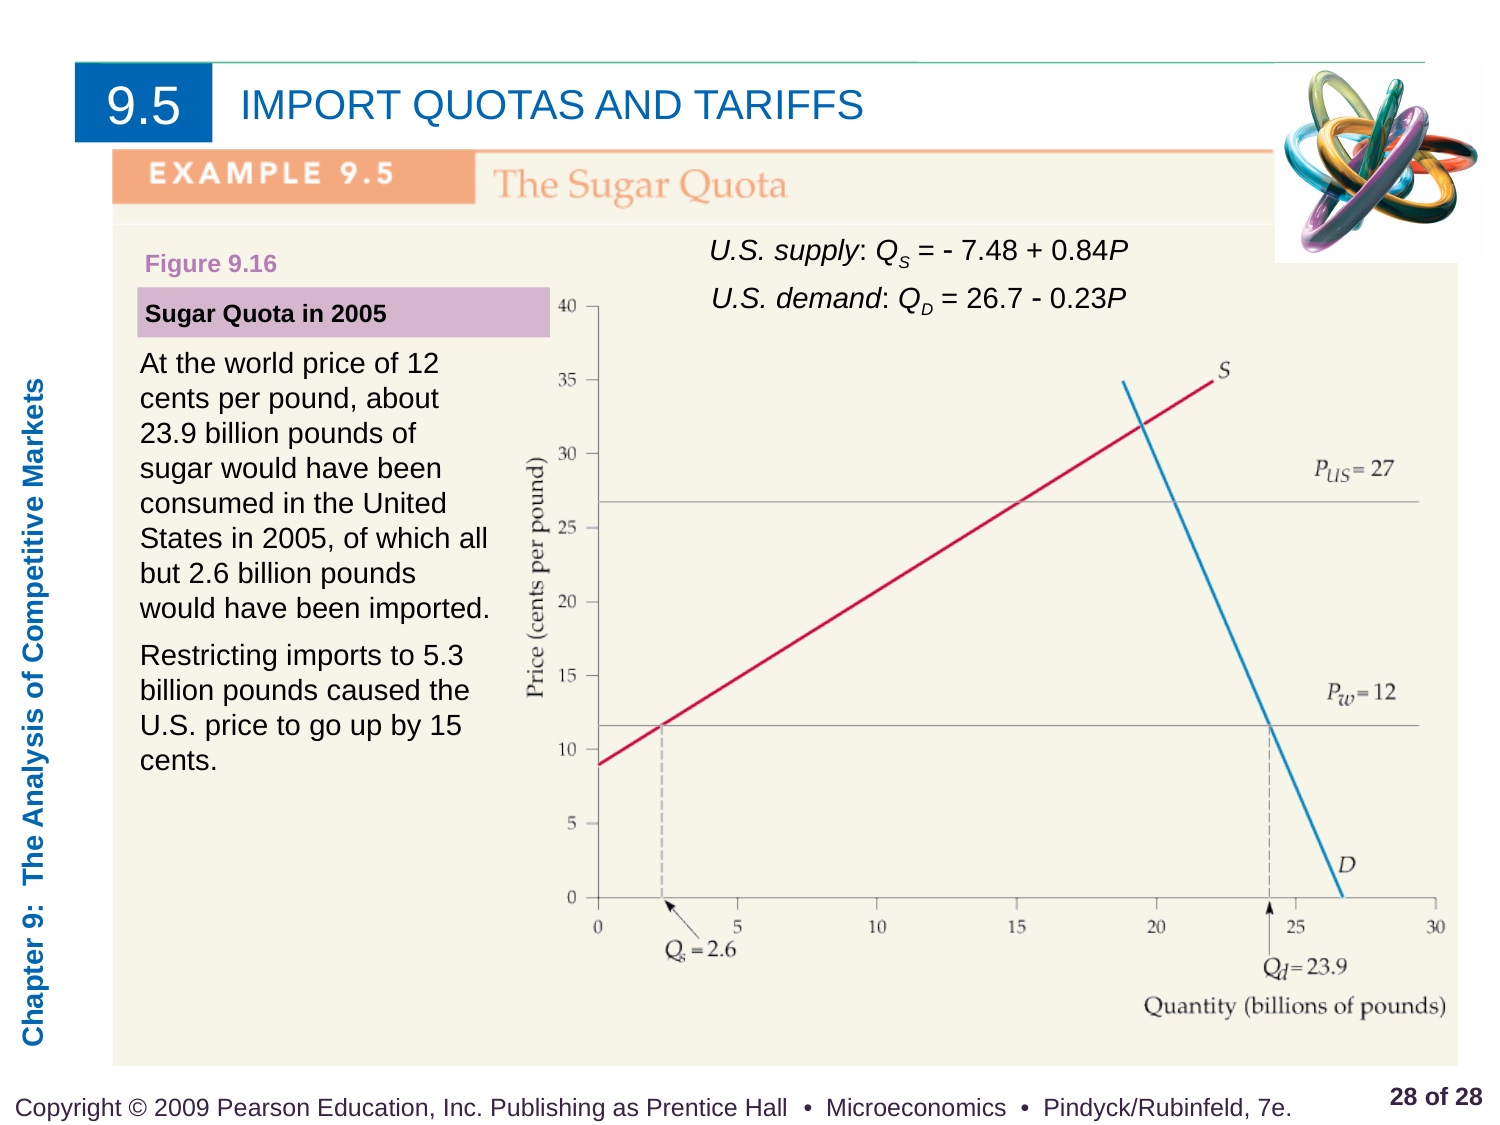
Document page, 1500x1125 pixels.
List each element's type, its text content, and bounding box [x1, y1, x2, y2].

text_box [112, 233, 1458, 1067]
text_box Sugar Quota in 2005 [137, 287, 506, 338]
picture [112, 63, 1485, 263]
text_box Figure 9.16 [137, 237, 313, 288]
picture [512, 287, 1458, 1035]
text_box U.S. supply: QS =  7.48 + 0.84P U.S. demand: QD = 26.7  0.23P [424, 234, 1413, 287]
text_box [74, 62, 1275, 143]
text_box At the world price of 12 cents per pound, about 23.9 billion pounds of sugar would have been consumed in the United States in 2005, of which all but 2.6 billion pounds would have been imported. Restricting imports to 5.3 billion pounds caused the U.S. price to go up by 15 cents. [124, 337, 505, 963]
